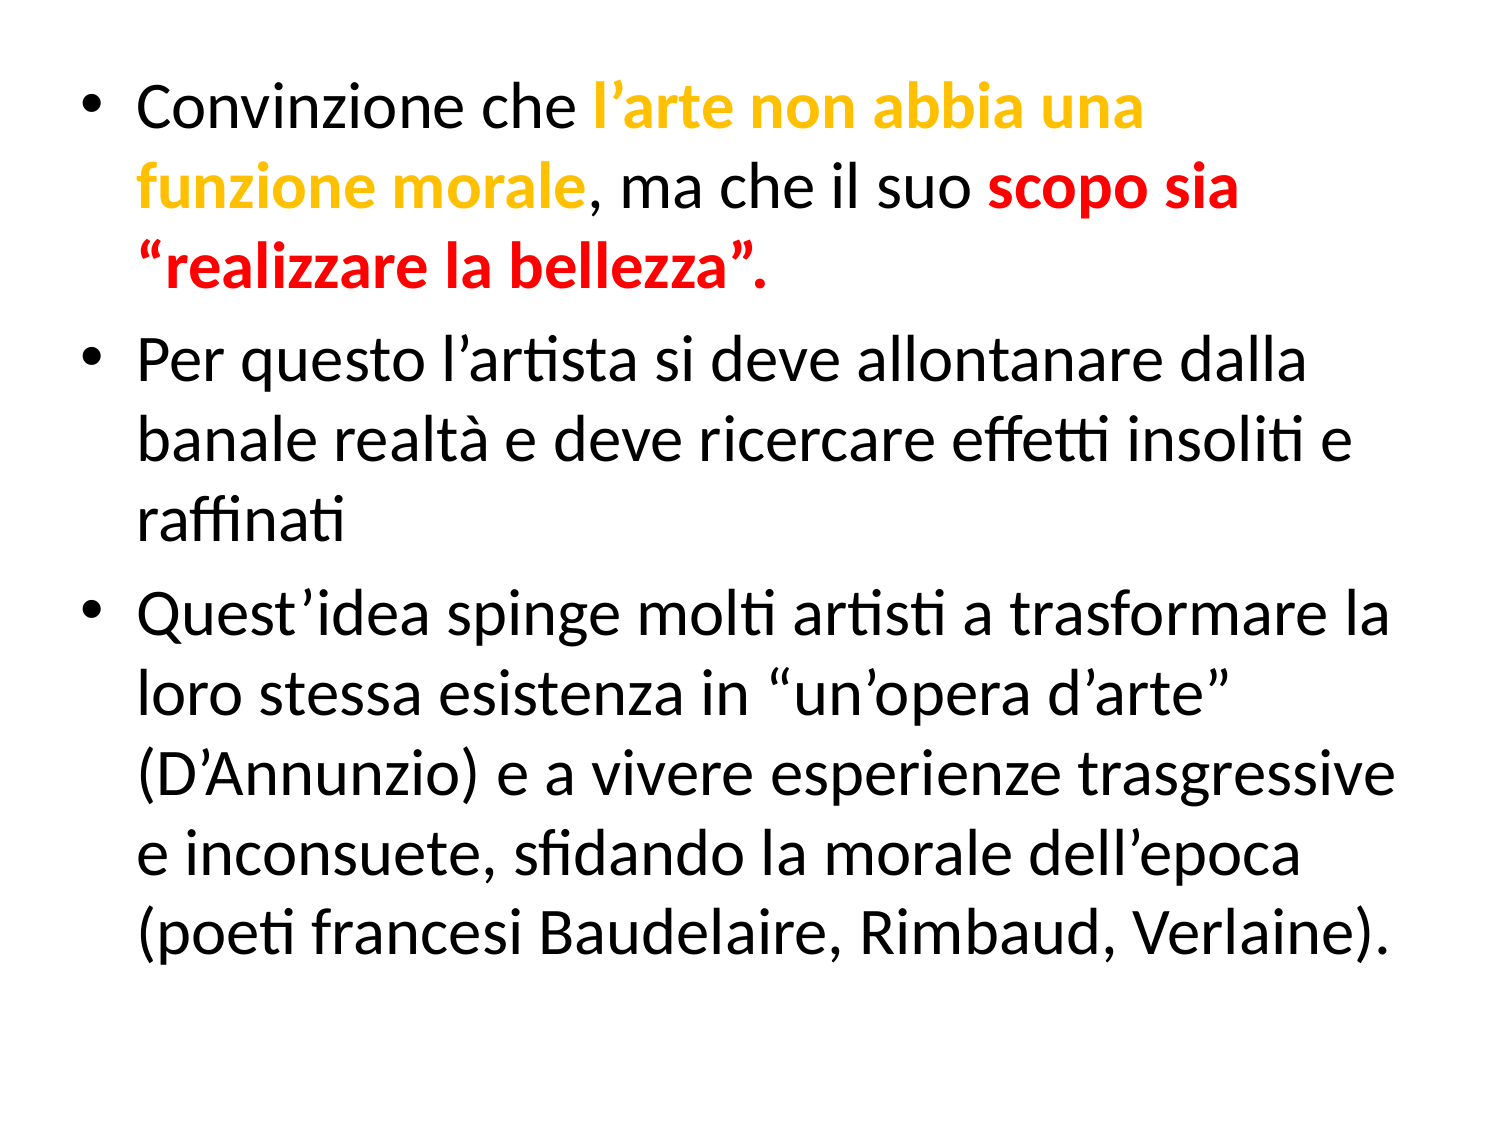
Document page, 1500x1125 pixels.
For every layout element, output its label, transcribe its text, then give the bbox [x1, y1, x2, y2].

list Convinzione che l’arte non abbia una funzione morale, ma che il suo scopo sia “realizzare la bellezza”. Per questo l’artista si deve allontanare dalla banale realtà e deve ricercare effetti insoliti e raffinati Quest’idea spinge molti artisti a trasformare la loro stessa esistenza in “un’opera d’arte” (D’Annunzio) e a vivere esperienze trasgressive e inconsuete, sfidando la morale dell’epoca (poeti francesi Baudelaire, Rimbaud, Verlaine). [64, 54, 1415, 994]
